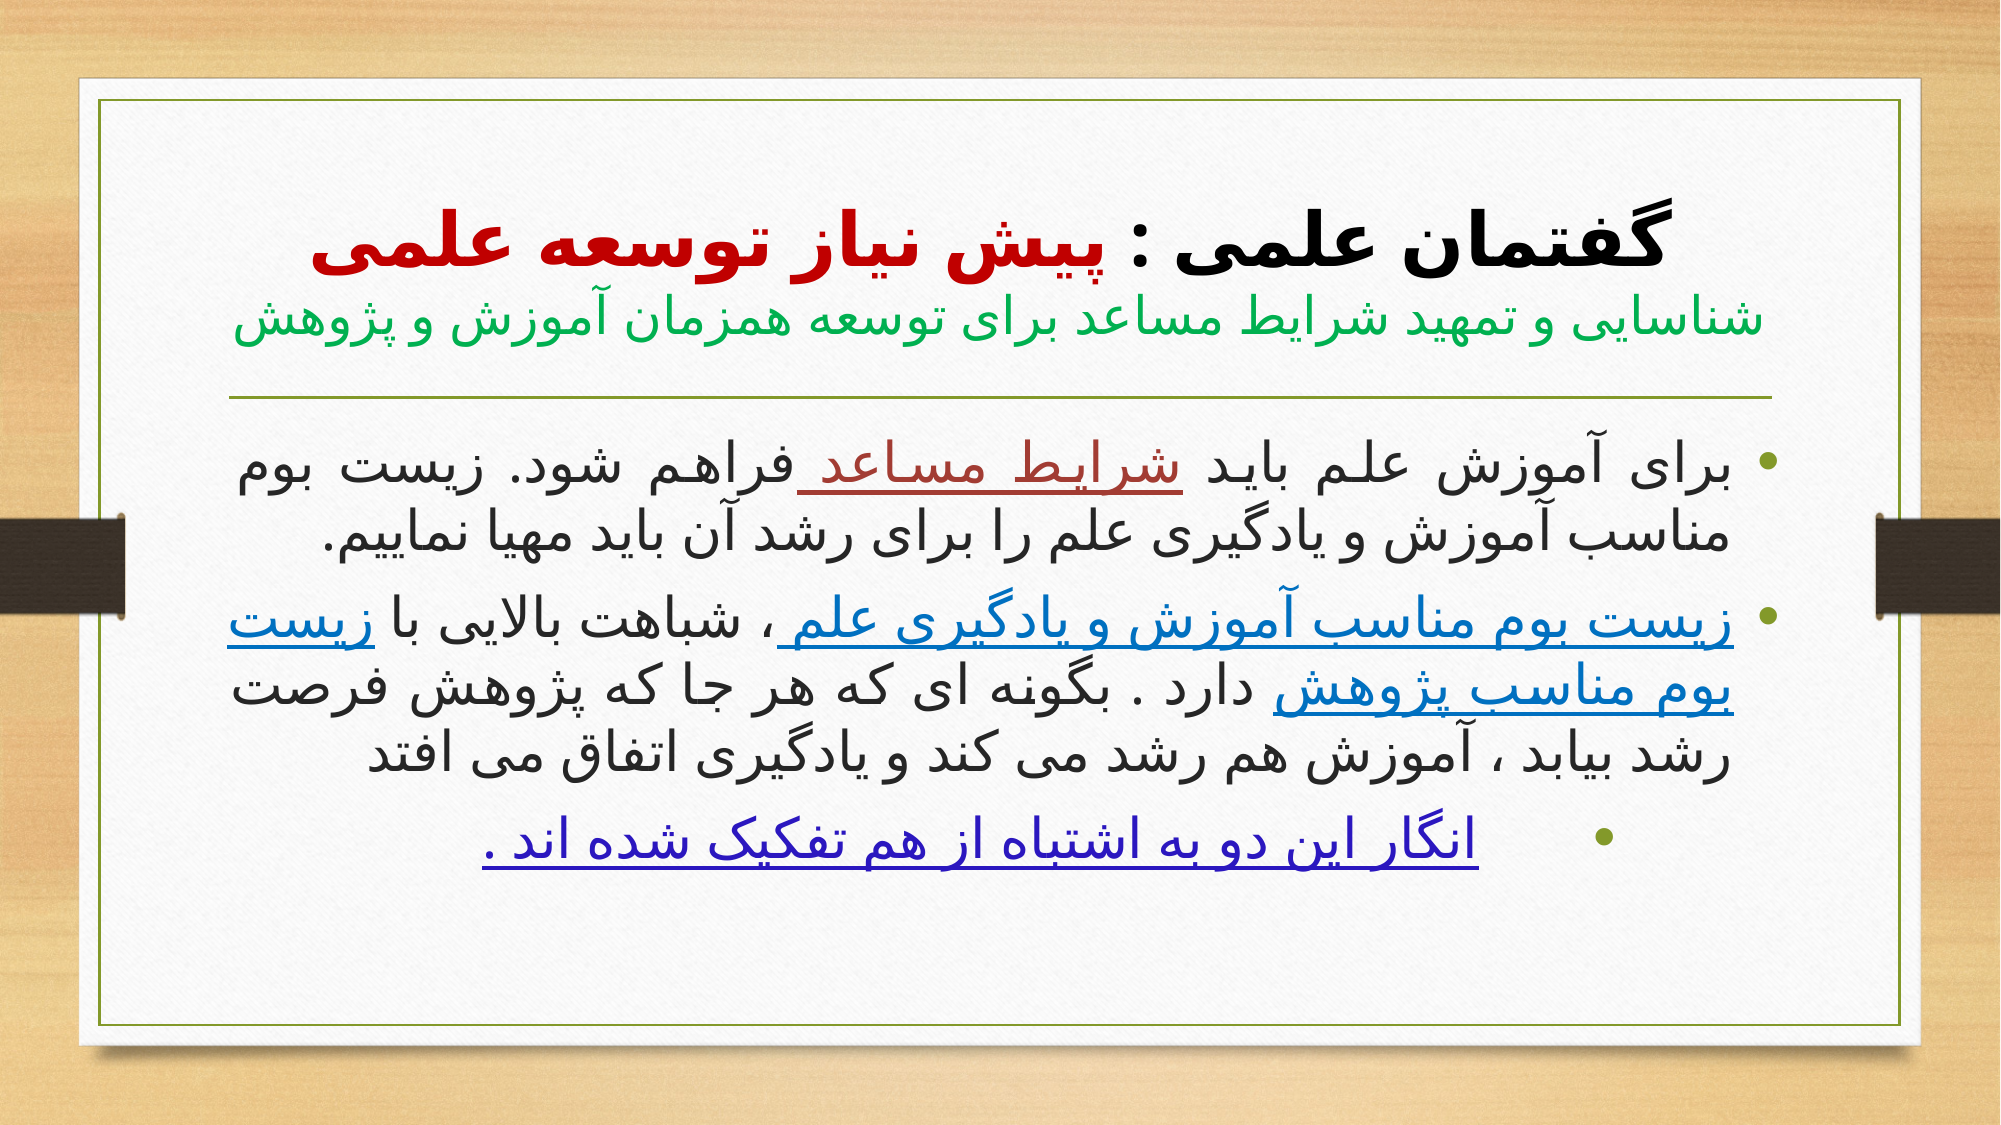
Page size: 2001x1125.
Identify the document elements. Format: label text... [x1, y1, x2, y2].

picture [0, 0, 2001, 1125]
list برای آموزش علم باید شرایط مساعد فراهم شود. زیست بوم مناسب آموزش و یادگیری علم را برای رشد آن باید مهیا نماییم. زیست بوم مناسب آموزش و یادگیری علم ، شباهت بالایی با زیست بوم مناسب پژوهش دارد . بگونه ای که هر جا که پژوهش فرصت رشد بیابد ، آموزش هم رشد می کند و یادگیری اتفاق می افتد انگار این دو به اشتباه از هم تفکیک شده اند . [212, 419, 1788, 964]
title گفتمان علمی : پیش نیاز توسعه علمی شناسایی و تمهید شرایط مساعد برای توسعه همزمان آموزش و پژوهش [212, 161, 1788, 375]
